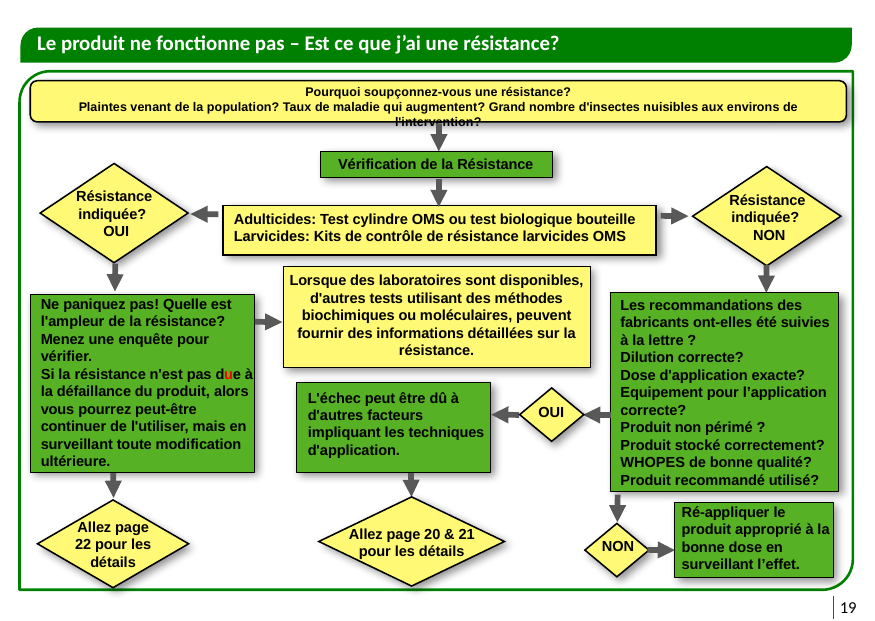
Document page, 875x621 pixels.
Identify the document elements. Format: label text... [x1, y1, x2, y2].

text_box [18, 25, 854, 65]
text_box [318, 535, 332, 548]
text_box Résistance indiquée? NON [700, 184, 838, 263]
text_box Allez page 20 & 21 pour les détails [332, 518, 491, 590]
text_box Ne paniquez pas! Quelle est l'ampleur de la résistance? Menez une enquête pour vérifier. Si la résistance n'est pas due à la défaillance du produit, alors vous pourrez peut-être continuer de l'utiliser, mais en surveillant toute modification ultérieure. [25, 287, 269, 495]
text_box Ré-appliquer le produit approprié à la bonne dose en surveillant l’effet. [666, 495, 847, 580]
text_box [87, 163, 141, 181]
text_box [549, 149, 555, 179]
text_box Les recommandations des fabricants ont-elles été suivies à la lettre ? Dilution correcte? Dose d'application exacte? Equipement pour l’application correcte? Produit non périmé ? Produit stocké correctement? WHOPES de bonne qualité? Produit recommandé utilisé? [614, 289, 842, 492]
text_box [535, 428, 568, 442]
text_box [610, 525, 624, 529]
text_box [609, 291, 841, 493]
text_box [491, 535, 505, 548]
text_box [86, 244, 142, 263]
text_box Résistance indiquée? OUI [47, 181, 185, 244]
text_box [37, 528, 64, 560]
text_box [222, 205, 656, 256]
text_box Pourquoi soupçonnez-vous une résistance? Plaintes venant de la population? Taux de maladie qui augmentent? Grand nombre d'insectes nuisibles aux environs de l'intervention? [30, 78, 847, 139]
text_box [543, 387, 561, 395]
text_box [823, 589, 874, 621]
text_box Lorsque des laboratoires sont disponibles, d'autres tests utilisant des méthodes biochimiques ou moléculaires, peuvent fournir des informations détaillées sur la résistance. [282, 265, 591, 373]
text_box [40, 208, 47, 218]
text_box [94, 501, 133, 511]
text_box [740, 166, 793, 184]
text_box [367, 498, 456, 518]
text_box Vérification de la Résistance [323, 147, 549, 180]
text_box [692, 211, 700, 222]
text_box L'échec peut être dû à d'autres facteurs impliquant les techniques d'application. [293, 381, 506, 484]
text_box Le produit ne fonctionne pas – Est ce que j’ai une résistance? [22, 22, 662, 63]
text_box OUI [523, 395, 580, 428]
text_box [17, 69, 855, 592]
text_box Adulticides: Test cylindre OMS ou test biologique bouteille Larvicides: Kits de contrôle de résistance larvicides OMS [227, 203, 667, 254]
text_box Allez page 22 pour les détails [64, 511, 162, 612]
text_box NON [587, 529, 650, 562]
text_box [162, 528, 189, 560]
text_box [599, 562, 635, 577]
text_box [319, 149, 323, 179]
